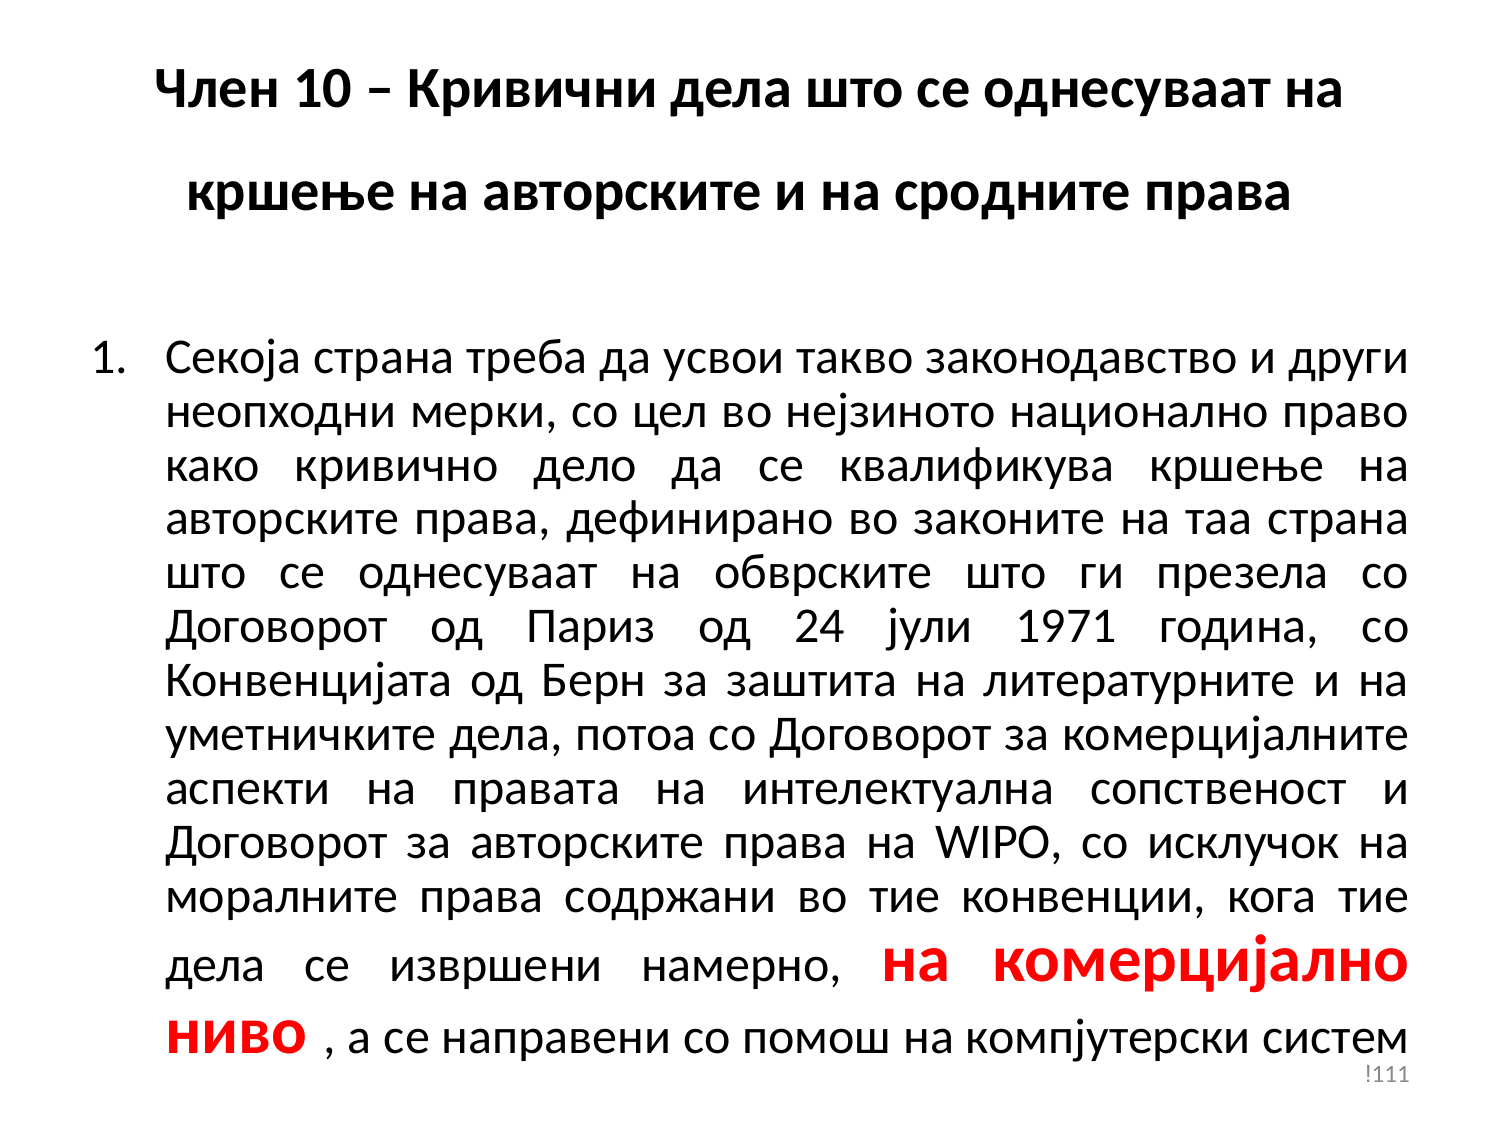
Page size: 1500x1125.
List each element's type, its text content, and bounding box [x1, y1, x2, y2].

slide_number !111 [1074, 1042, 1425, 1103]
title Член 10 – Кривични дела што се однесуваат на кршење на авторските и на сродните права [75, 45, 1425, 233]
list Секоја страна треба да усвои такво законодавство и други неопходни мерки, со цел во нејзиното национално право како кривично дело да се квалификува кршење на авторските права, дефинирано во законите на таа страна што се однесуваат на обврските што ги презела со Договорот од Париз од 24 јули 1971 година, со Конвенцијата од Берн за заштита на литературните и на уметничките дела, потоа со Договорот за комерцијалните аспекти на правата на интелектуална сопственост и Договорот за авторските права на WIPO, со исклучок на моралните права содржани во тие конвенции, кога тие дела се извршени намерно, на комерцијално ниво , а се направени со помош на компјутерски систем [75, 322, 1425, 1065]
